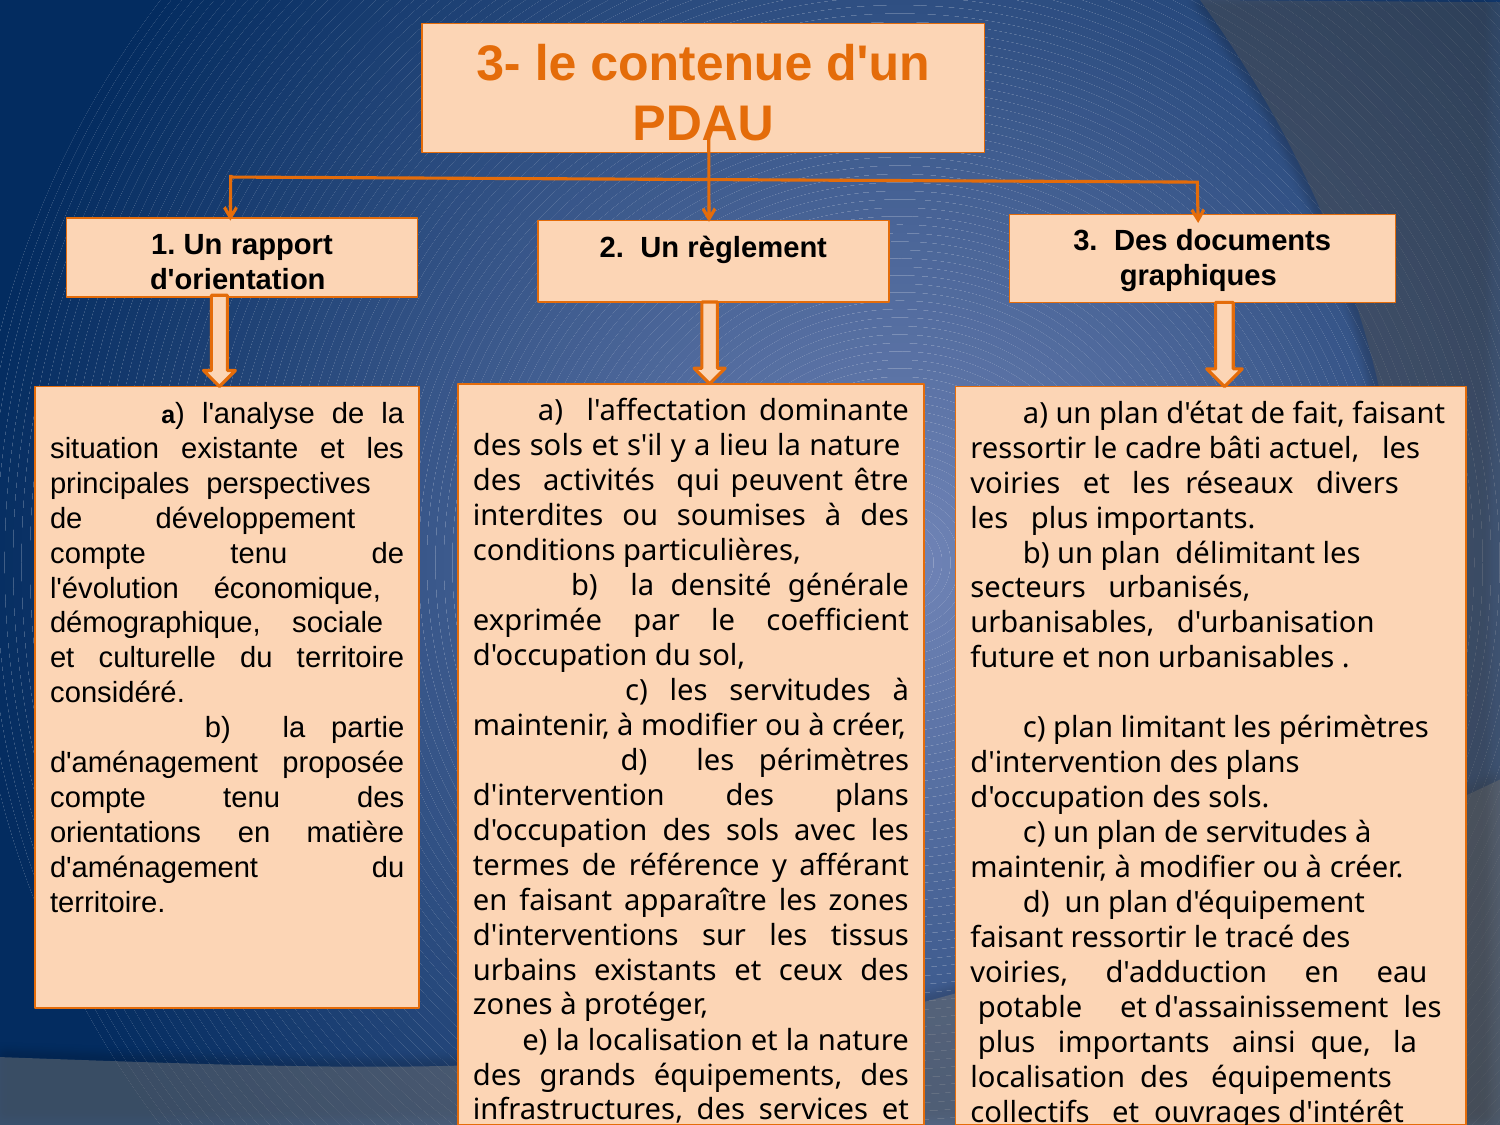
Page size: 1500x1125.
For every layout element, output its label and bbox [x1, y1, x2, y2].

text_box [34, 23, 1467, 1125]
